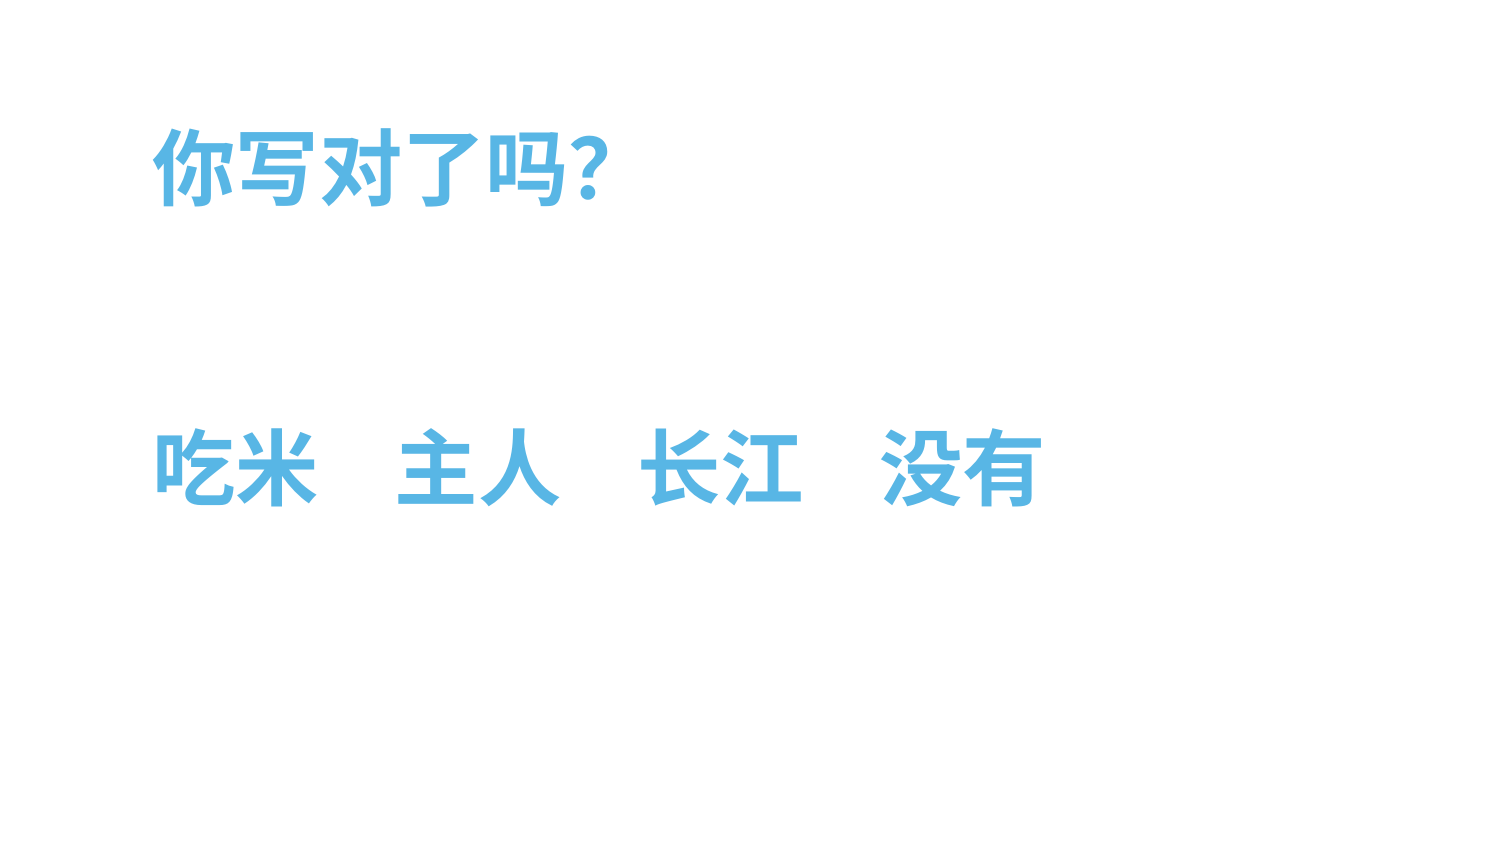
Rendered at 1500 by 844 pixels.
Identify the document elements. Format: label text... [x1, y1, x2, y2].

text_box 你写对了吗？ 吃米 主人 长江 没有 [137, 108, 1312, 524]
